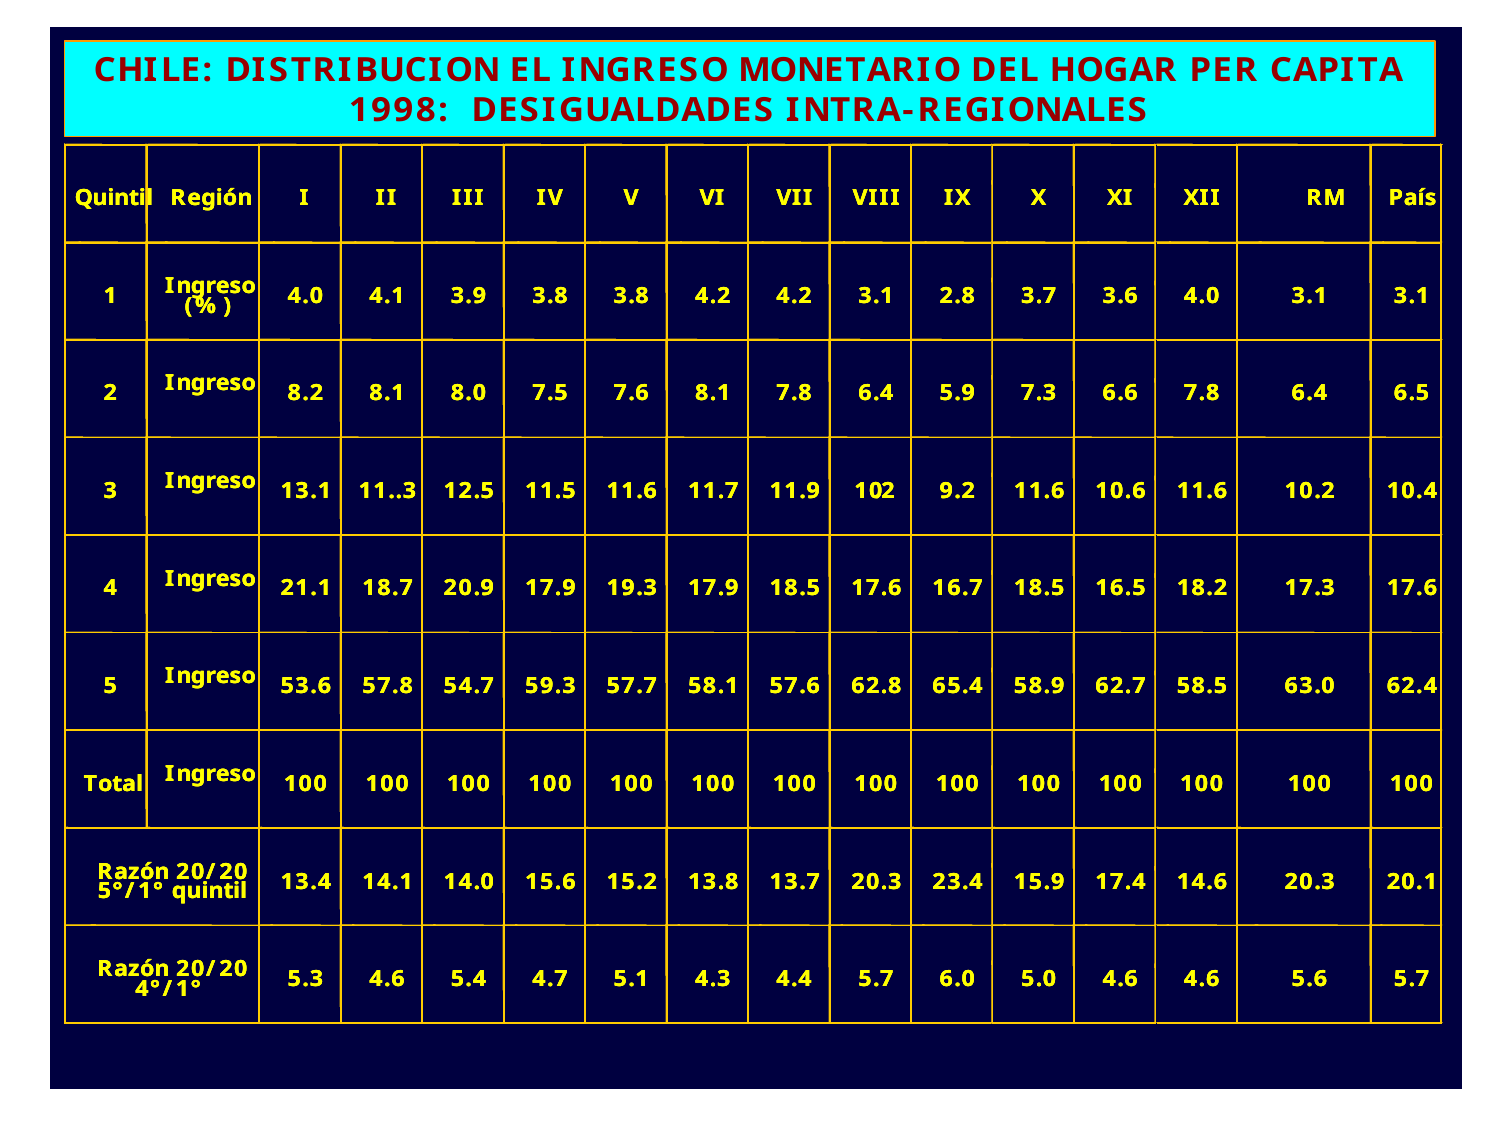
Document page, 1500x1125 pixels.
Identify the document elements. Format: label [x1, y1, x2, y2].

text_box [49, 26, 1463, 1090]
